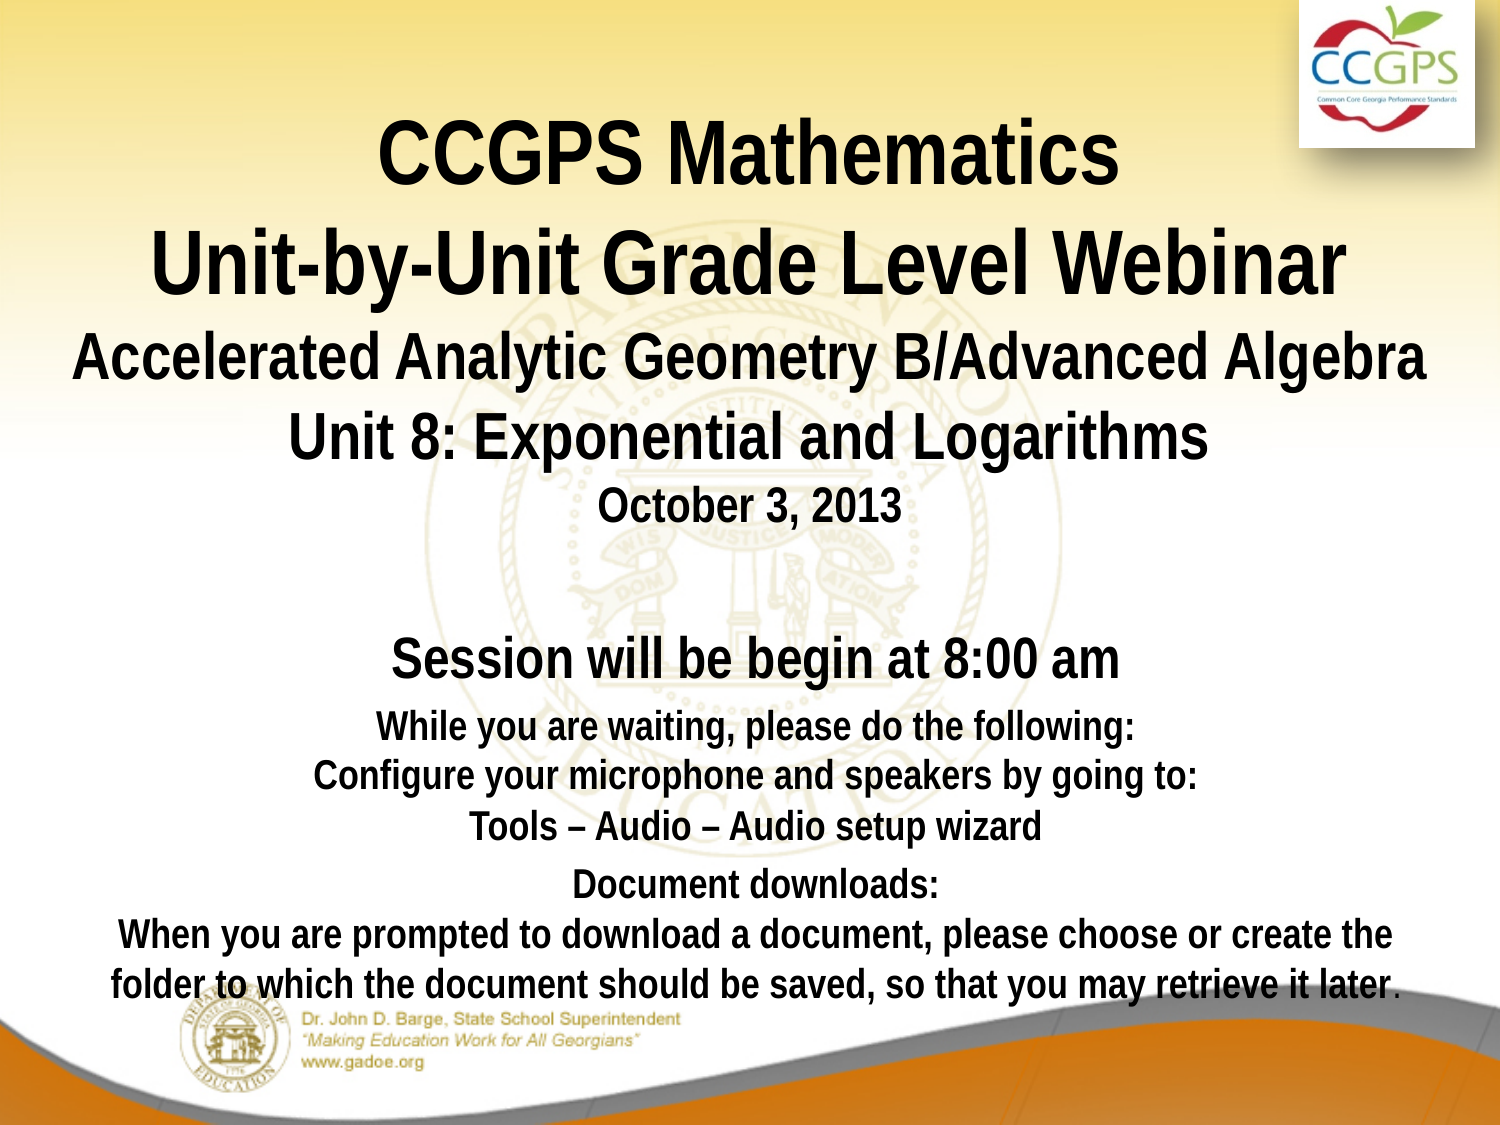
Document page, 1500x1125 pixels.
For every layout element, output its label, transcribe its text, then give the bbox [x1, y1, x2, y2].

picture [0, 0, 1500, 1125]
subtitle Session will be begin at 8:00 am While you are waiting, please do the following: Configure your microphone and speakers by going to: Tools – Audio – Audio setup wizard Document downloads: When you are prompted to download a document, please choose or create the folder to which the document should be saved, so that you may retrieve it later. [74, 612, 1438, 1038]
title CCGPS Mathematics Unit-by-Unit Grade Level Webinar Accelerated Analytic Geometry B/Advanced Algebra Unit 8: Exponential and Logarithms October 3, 2013 [24, 24, 1476, 601]
